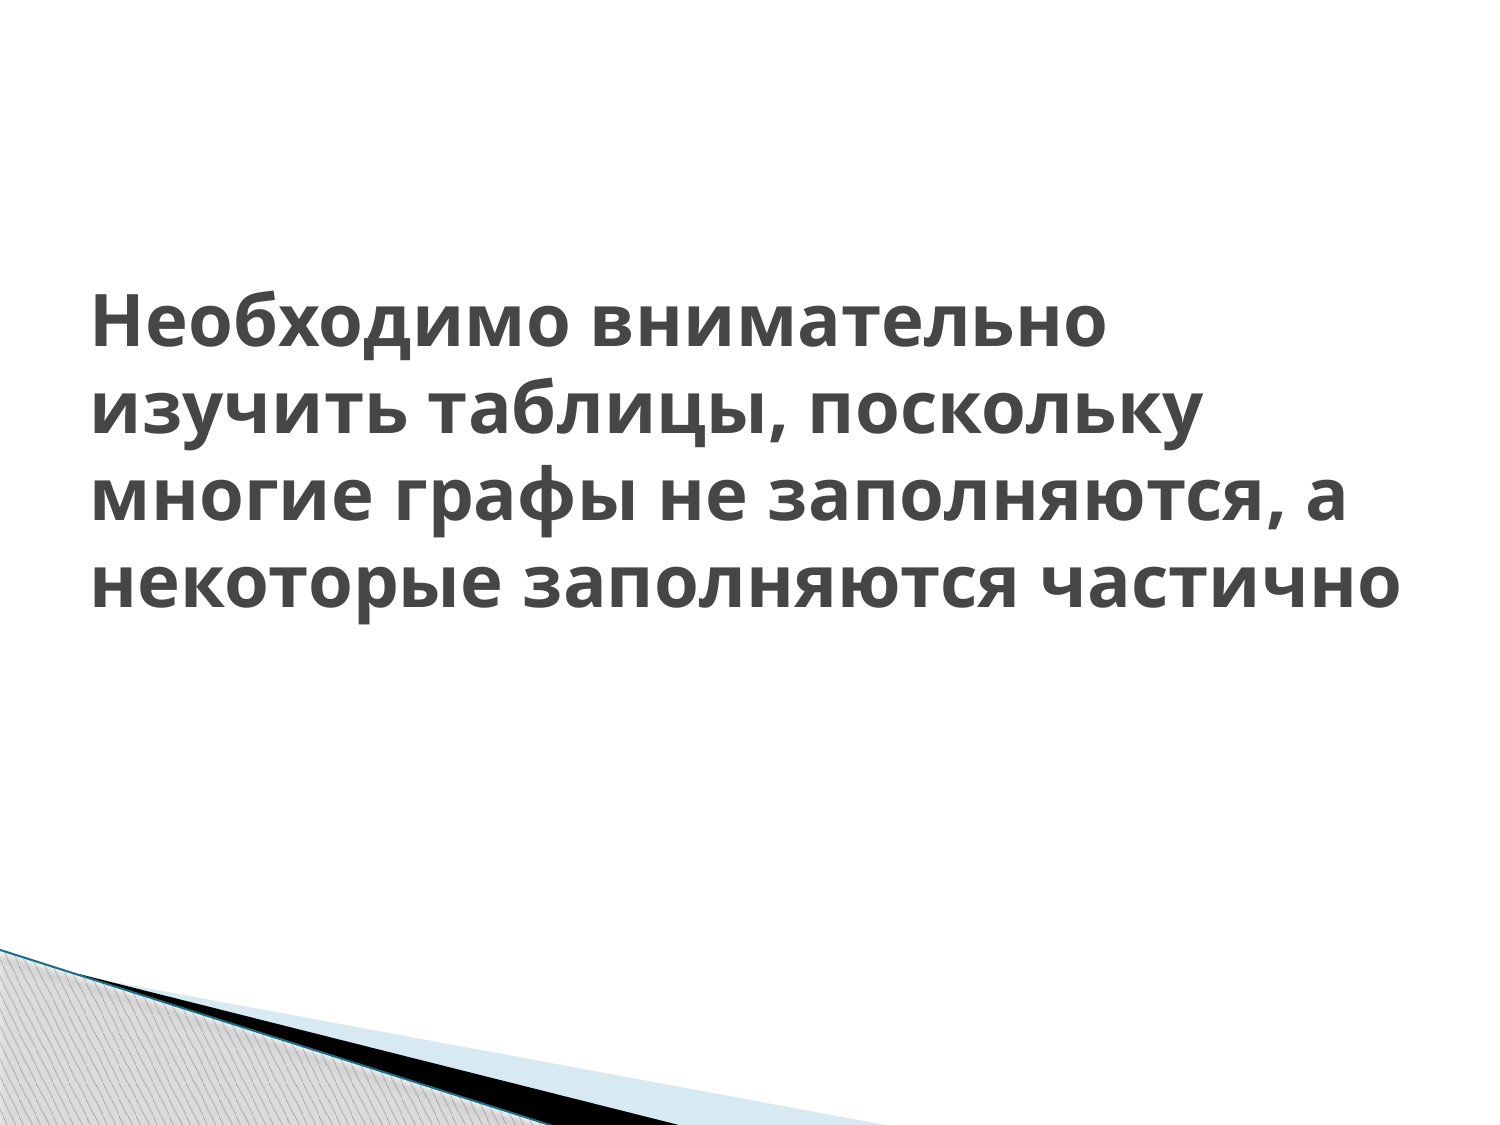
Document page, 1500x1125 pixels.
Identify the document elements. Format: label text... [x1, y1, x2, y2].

title Необходимо внимательно изучить таблицы, поскольку многие графы не заполняются, а некоторые заполняются частично [75, 219, 1425, 764]
list [75, 764, 1425, 1005]
